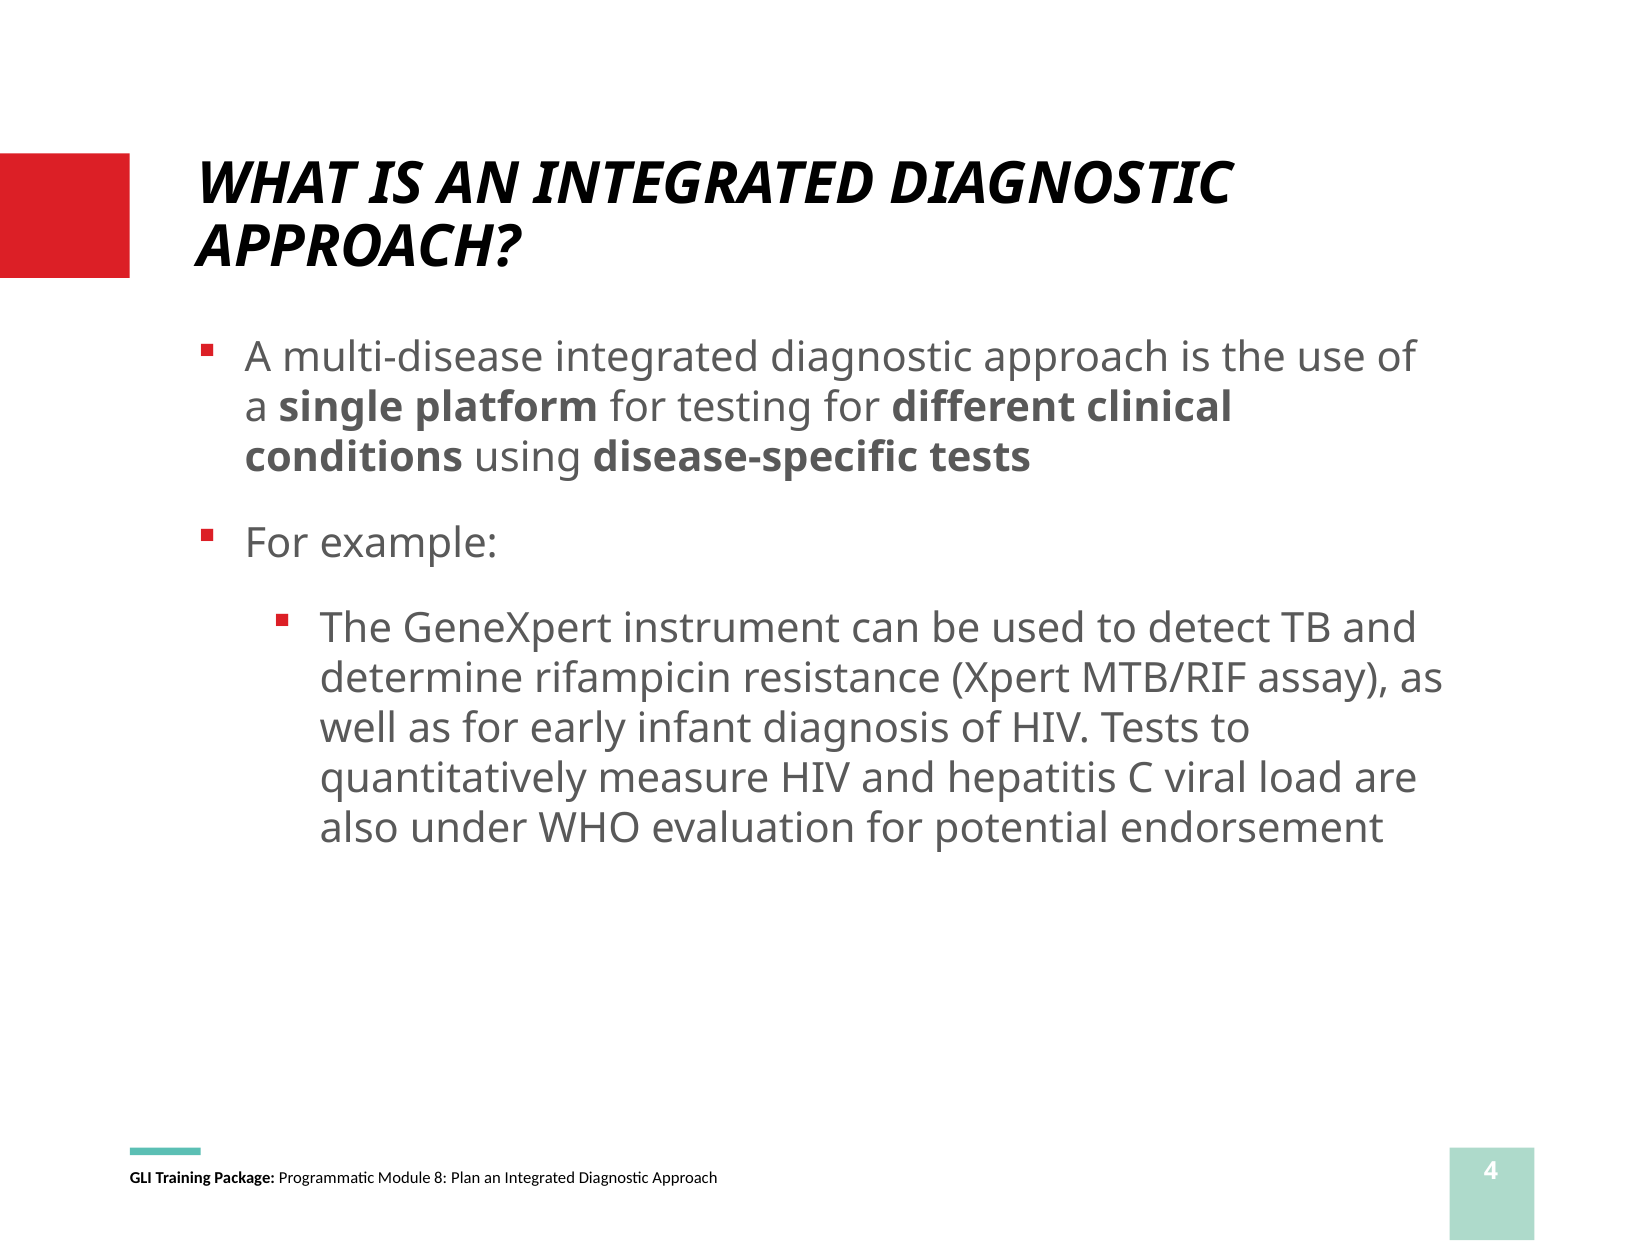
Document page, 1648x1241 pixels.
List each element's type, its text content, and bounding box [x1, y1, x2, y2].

title WHAT IS AN INTEGRATED DIAGNOSTIC APPROACH? [197, 153, 1450, 278]
list A multi-disease integrated diagnostic approach is the use of a single platform for testing for different clinical conditions using disease-specific tests For example: The GeneXpert instrument can be used to detect TB and determine rifampicin resistance (Xpert MTB/RIF assay), as well as for early infant diagnosis of HIV. Tests to quantitatively measure HIV and hepatitis C viral load are also under WHO evaluation for potential endorsement [197, 330, 1450, 1087]
